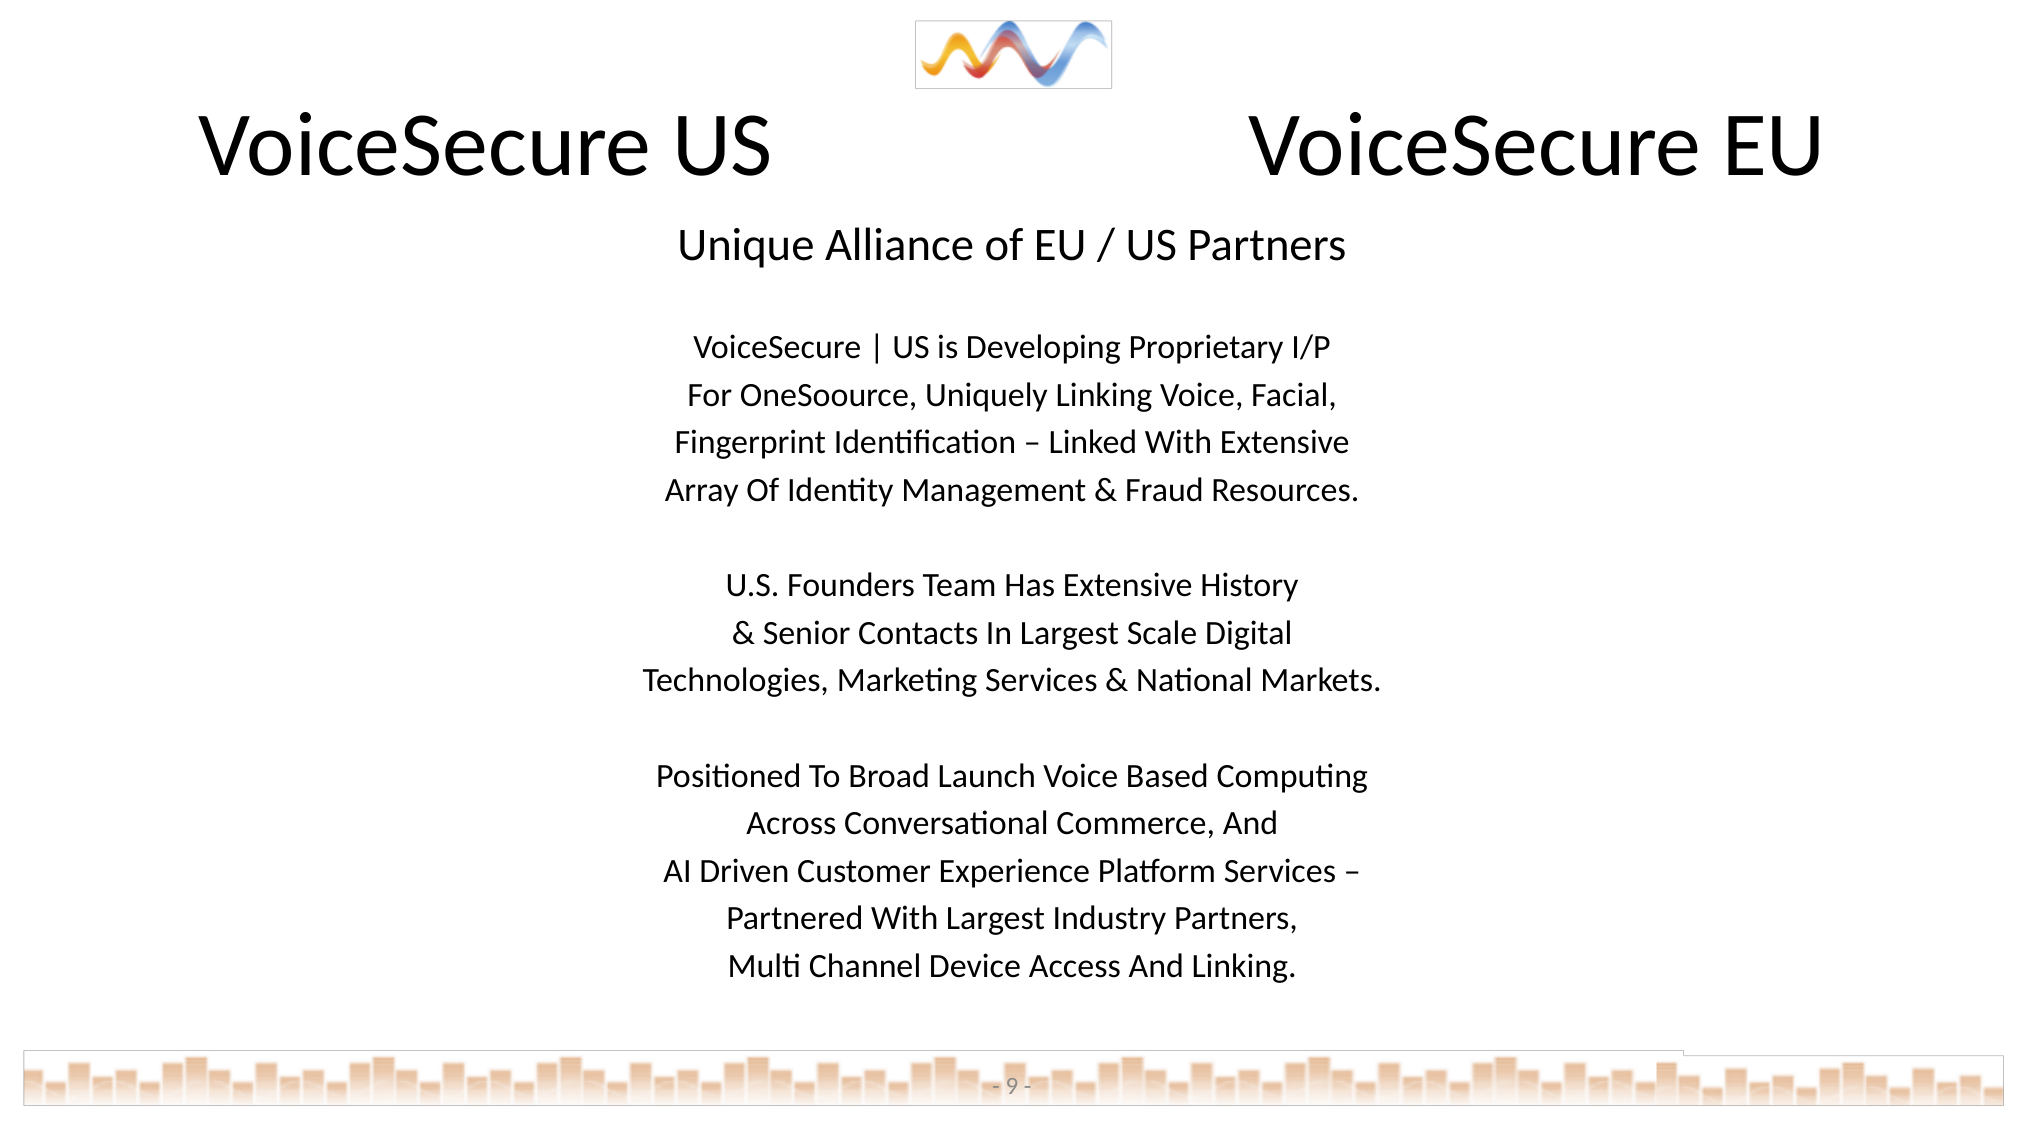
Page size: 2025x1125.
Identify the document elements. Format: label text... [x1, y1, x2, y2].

slide_number - 9 - [940, 1054, 1083, 1115]
title VoiceSecure US VoiceSecure EU [101, 45, 1924, 233]
list Unique Alliance of EU / US Partners VoiceSecure | US is Developing Proprietary I/P For OneSoource, Uniquely Linking Voice, Facial, Fingerprint Identification – Linked With Extensive Array Of Identity Management & Fraud Resources. U.S. Founders Team Has Extensive History & Senior Contacts In Largest Scale Digital Technologies, Marketing Services & National Markets. Positioned To Broad Launch Voice Based Computing Across Conversational Commerce, And AI Driven Customer Experience Platform Services – Partnered With Largest Industry Partners, Multi Channel Device Access And Linking. [101, 233, 1924, 1005]
